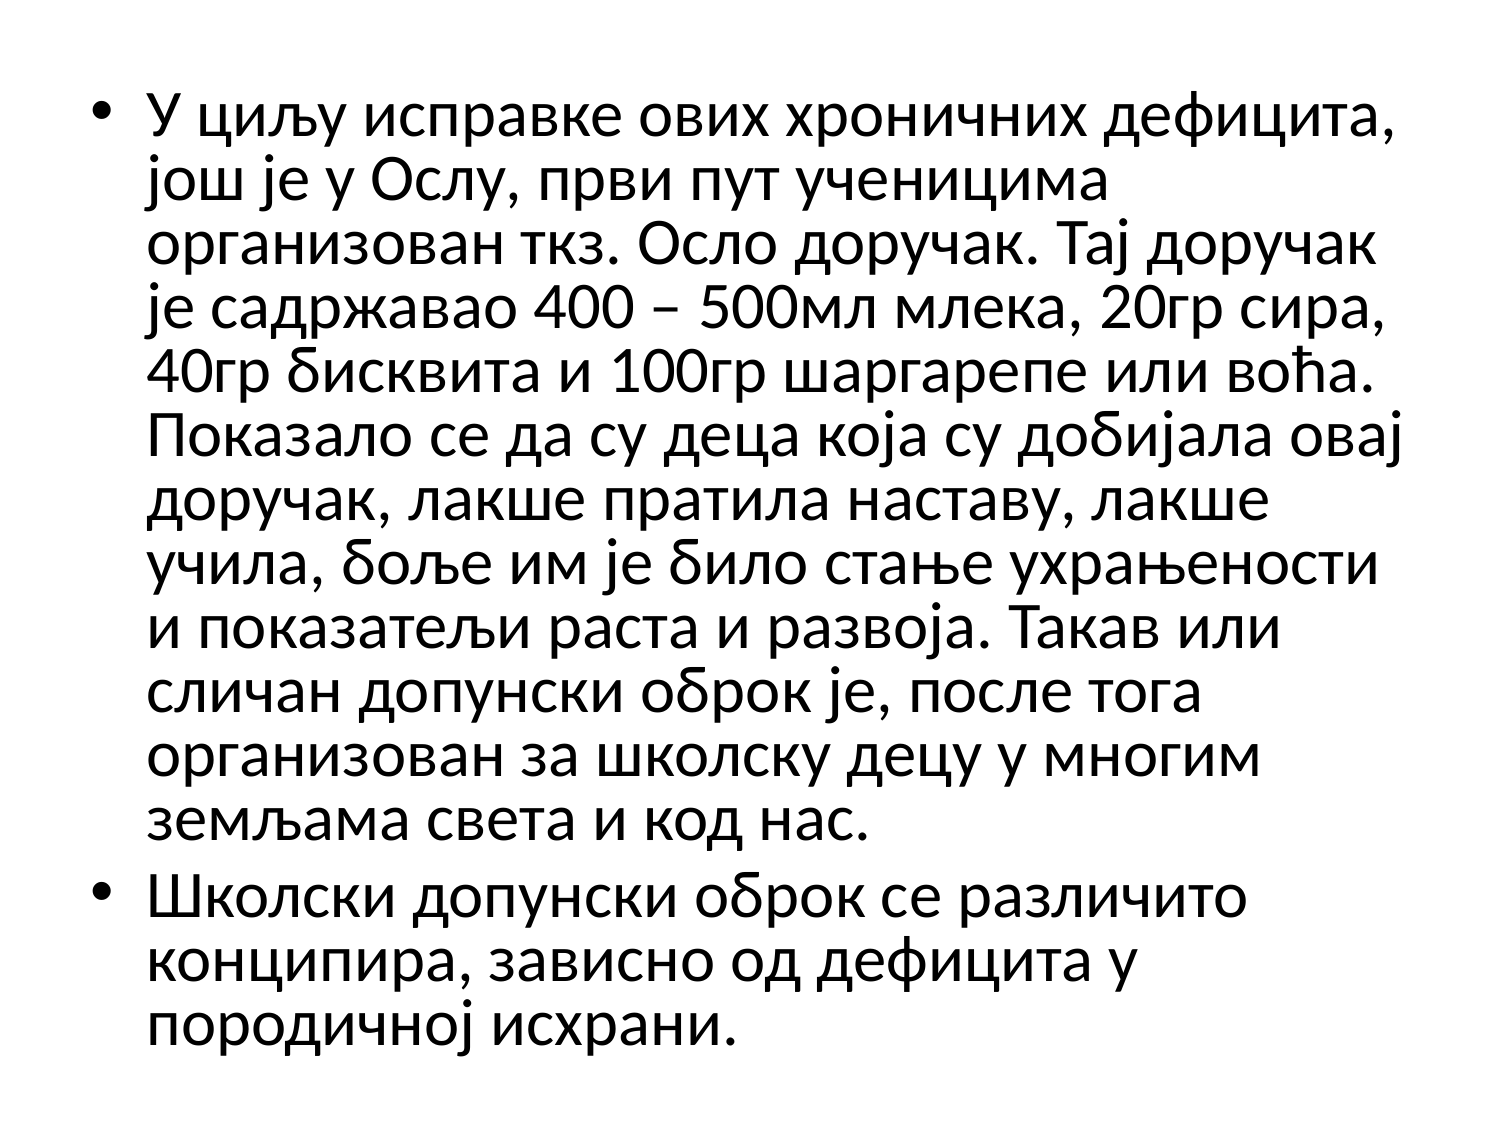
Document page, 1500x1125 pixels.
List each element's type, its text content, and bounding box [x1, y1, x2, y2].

list У циљу исправке ових хроничних дефицита, још је у Ослу, први пут ученицима организован ткз. Осло доручак. Тај доручак је садржавао 400 – 500мл млека, 20гр сира, 40гр бисквита и 100гр шаргарепе или воћа. Показало се да су деца која су добијала овај доручак, лакше пратила наставу, лакше учила, боље им је било стање ухрањености и показатељи раста и развоја. Такав или сличан допунски оброк је, после тога организован за школску децу у многим земљама света и код нас. Школски допунски оброк се различито конципира, зависно од дефицита у породичној исхрани. [75, 78, 1425, 1005]
